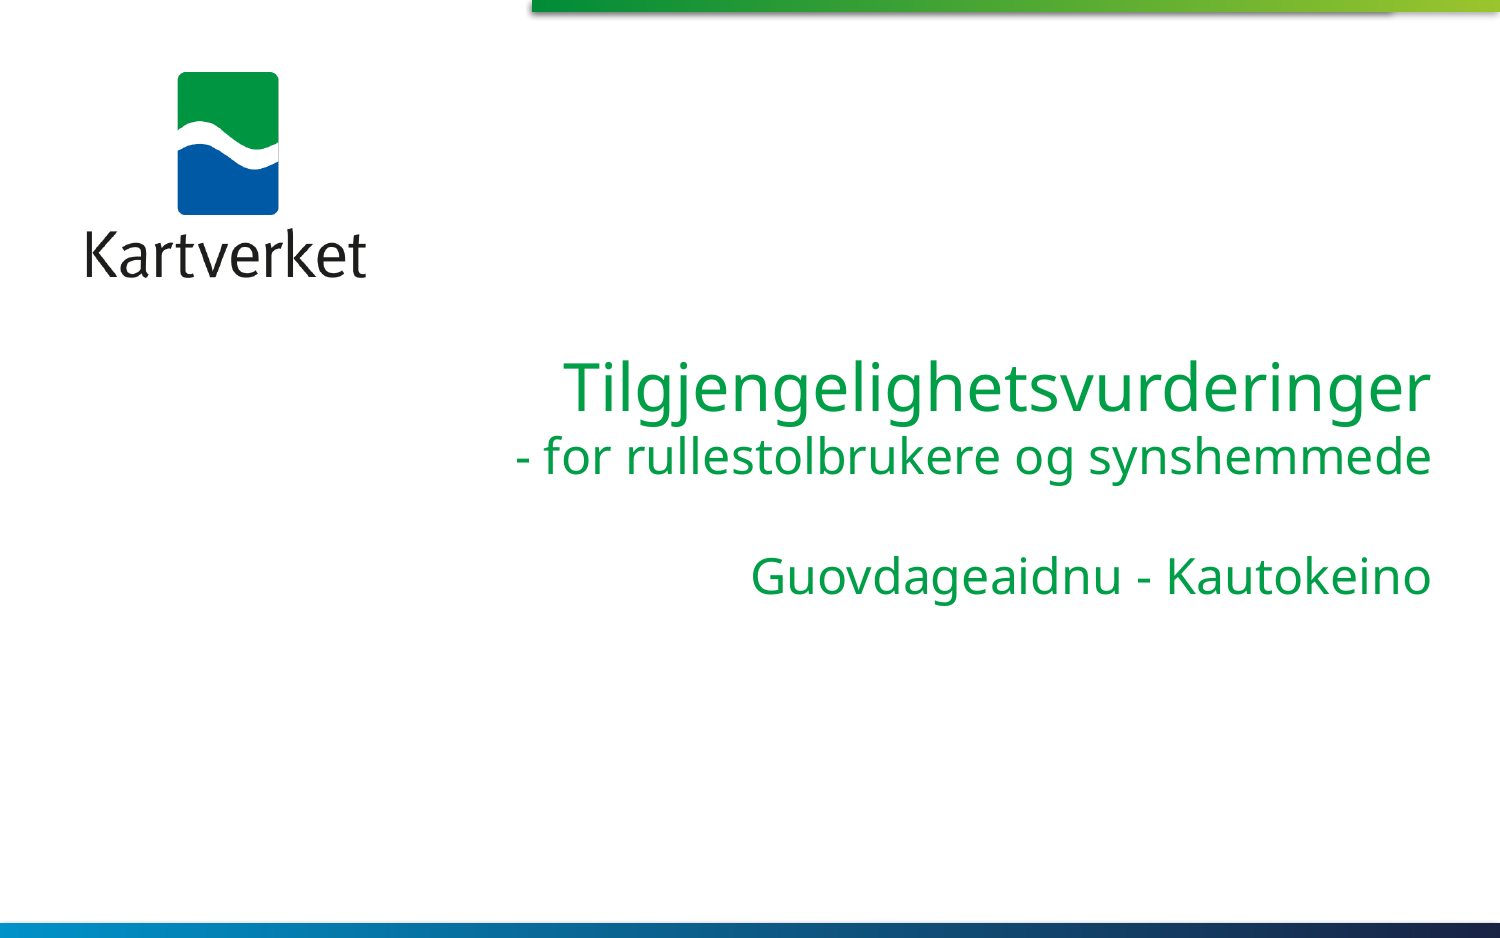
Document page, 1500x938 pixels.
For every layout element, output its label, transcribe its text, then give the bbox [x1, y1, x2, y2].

text_box Tilgjengelighetsvurderinger - for rullestolbrukere og synshemmede Guovdageaidnu - Kautokeino [66, 337, 1449, 613]
